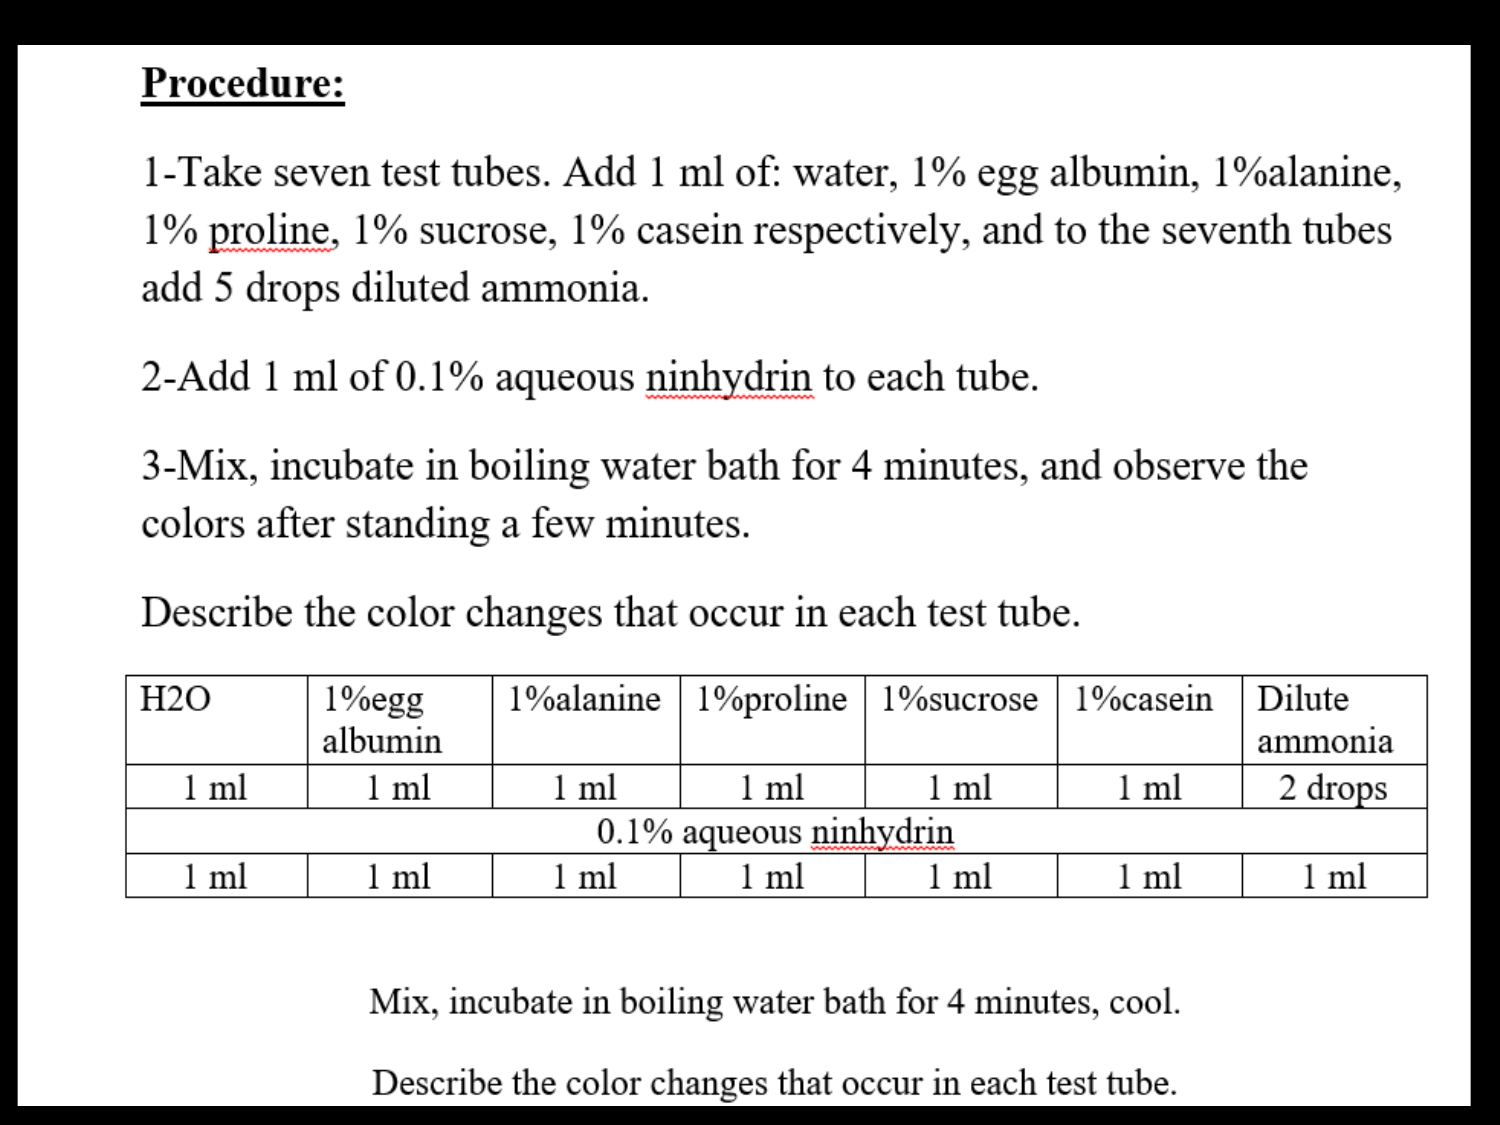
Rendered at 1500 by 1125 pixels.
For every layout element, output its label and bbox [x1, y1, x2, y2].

list [17, 44, 1471, 1107]
